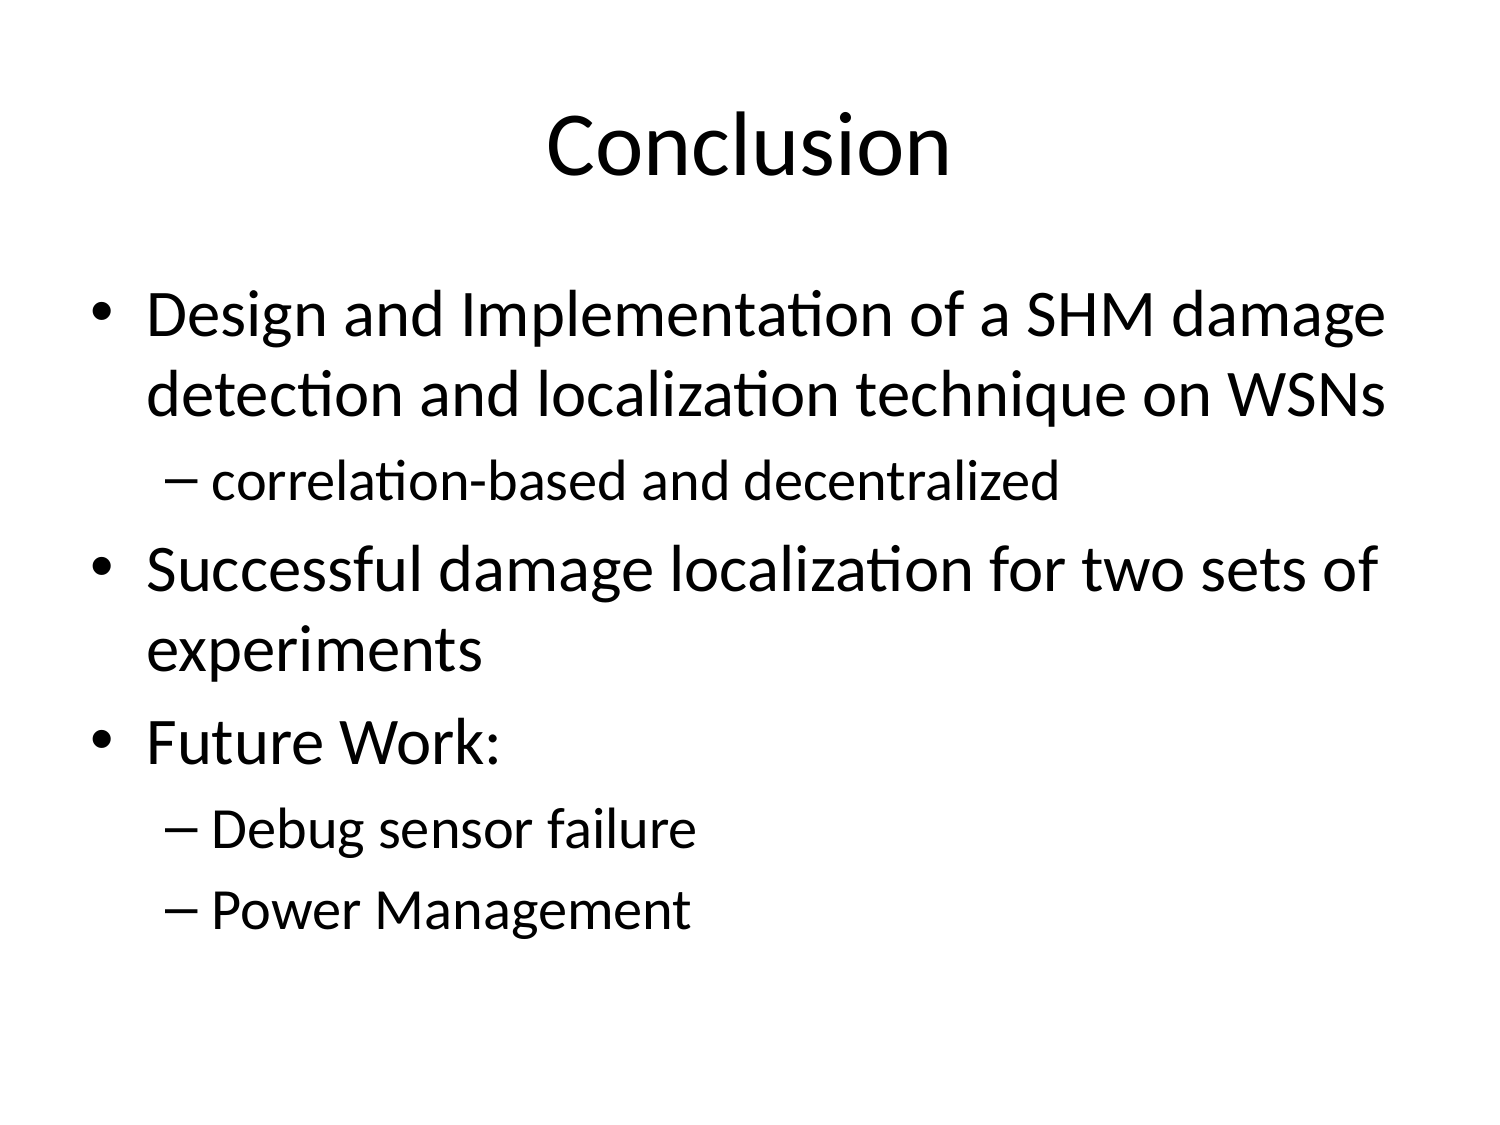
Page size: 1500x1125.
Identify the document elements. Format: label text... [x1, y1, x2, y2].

title Conclusion [75, 45, 1425, 233]
list Design and Implementation of a SHM damage detection and localization technique on WSNs correlation-based and decentralized Successful damage localization for two sets of experiments Future Work: Debug sensor failure Power Management [75, 262, 1425, 1005]
